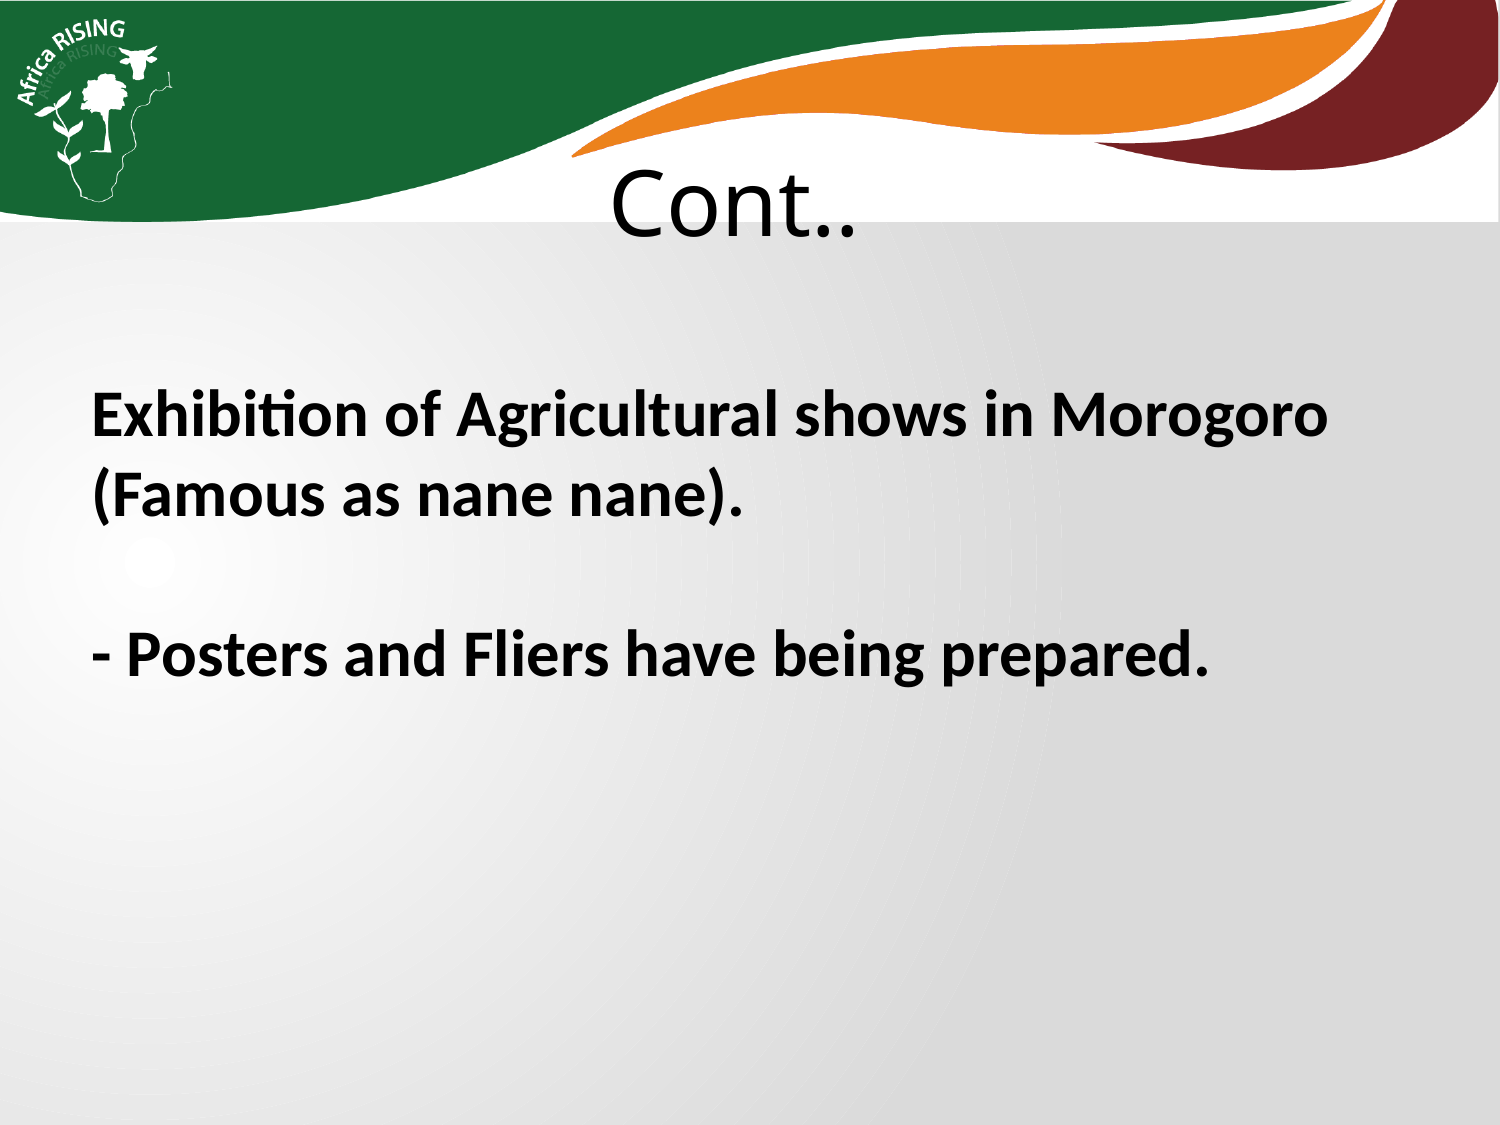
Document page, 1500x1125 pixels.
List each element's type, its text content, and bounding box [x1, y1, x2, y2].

text_box Exhibition of Agricultural shows in Morogoro (Famous as nane nane). - Posters and Fliers have being prepared. [76, 362, 1412, 698]
picture [0, 0, 1499, 222]
list Cont.. [87, 137, 1363, 279]
